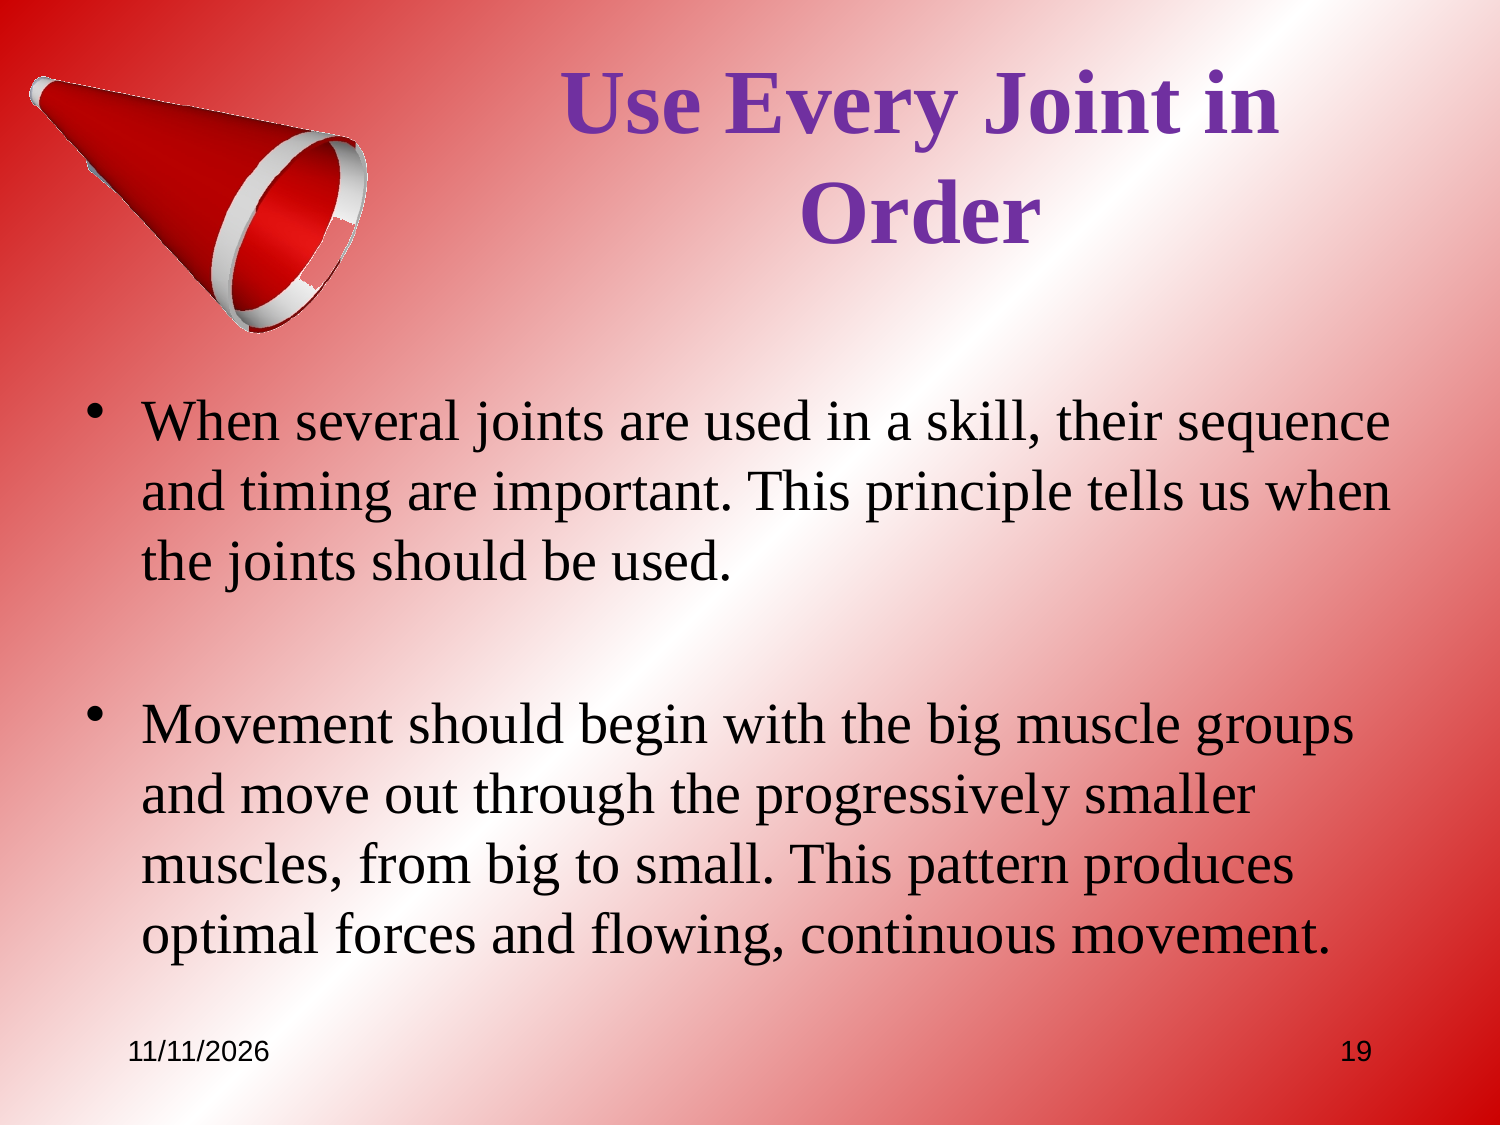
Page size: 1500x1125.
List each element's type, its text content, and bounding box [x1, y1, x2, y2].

picture [0, 0, 388, 388]
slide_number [112, 1024, 426, 1101]
slide_number 19 [1074, 1024, 1388, 1101]
title Use Every Joint in Order [445, 58, 1396, 247]
list When several joints are used in a skill, their sequence and timing are important. This principle tells us when the joints should be used. Movement should begin with the big muscle groups and move out through the progressively smaller muscles, from big to small. This pattern produces optimal forces and flowing, continuous movement. [70, 374, 1421, 1125]
